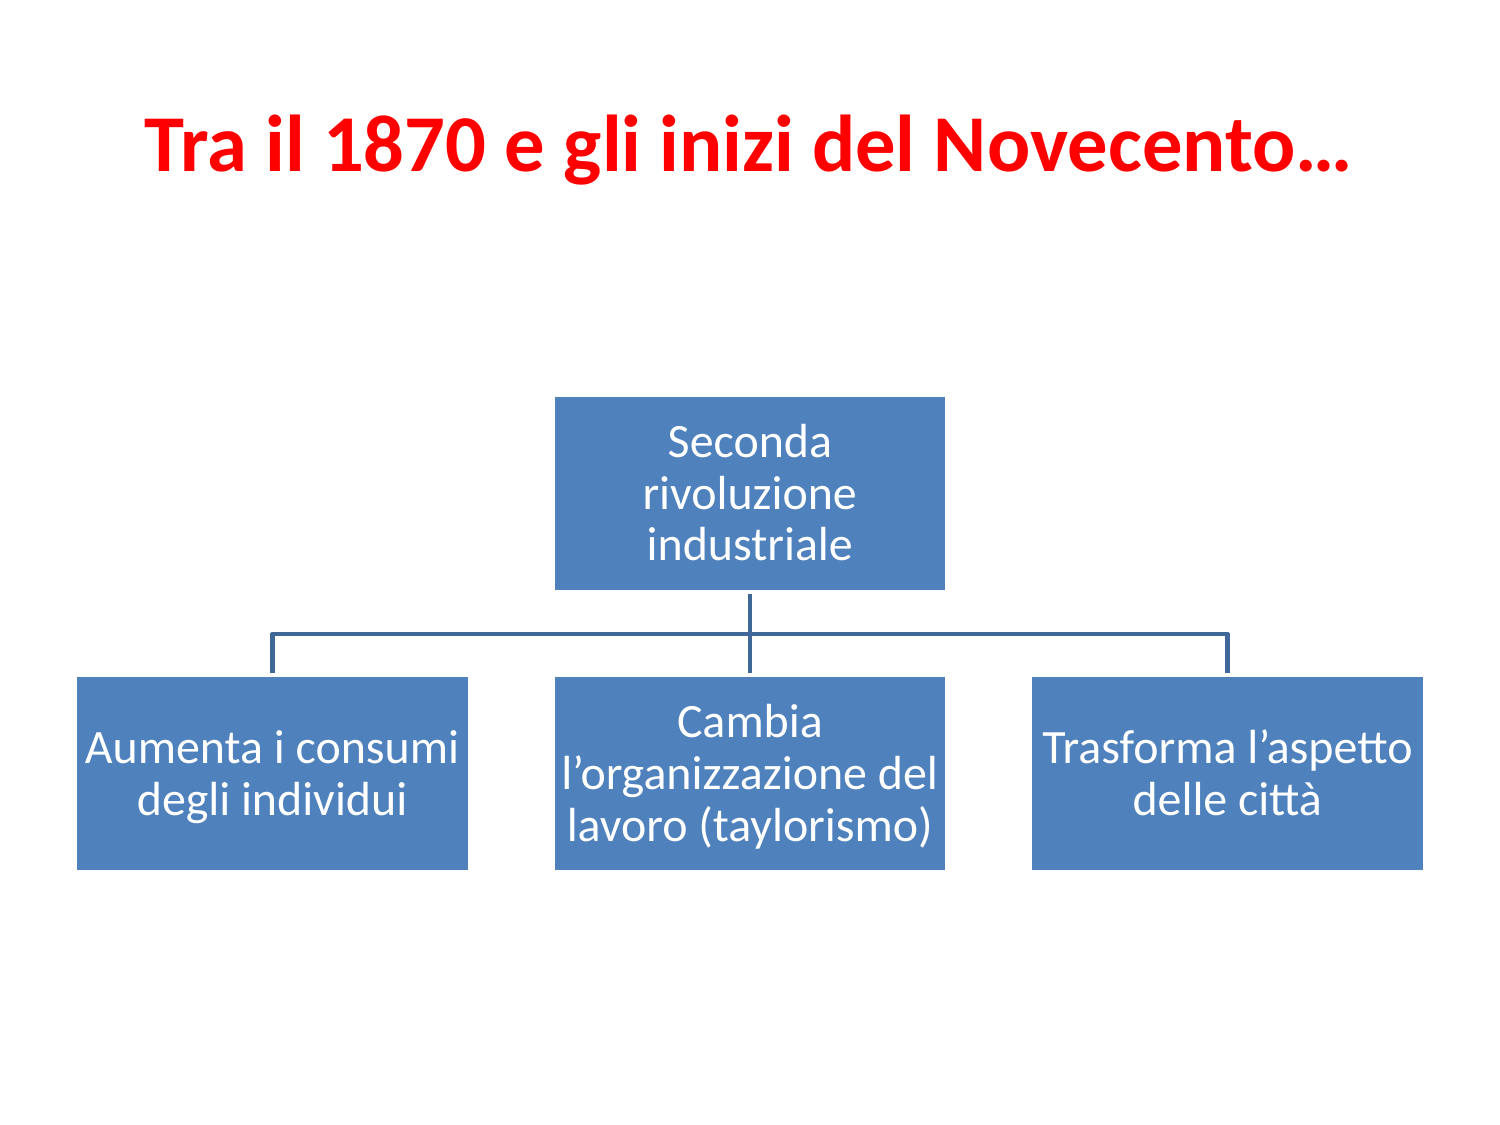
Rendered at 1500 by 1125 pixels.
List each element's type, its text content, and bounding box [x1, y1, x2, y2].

title Tra il 1870 e gli inizi del Novecento… [75, 45, 1425, 233]
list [74, 262, 1426, 1006]
